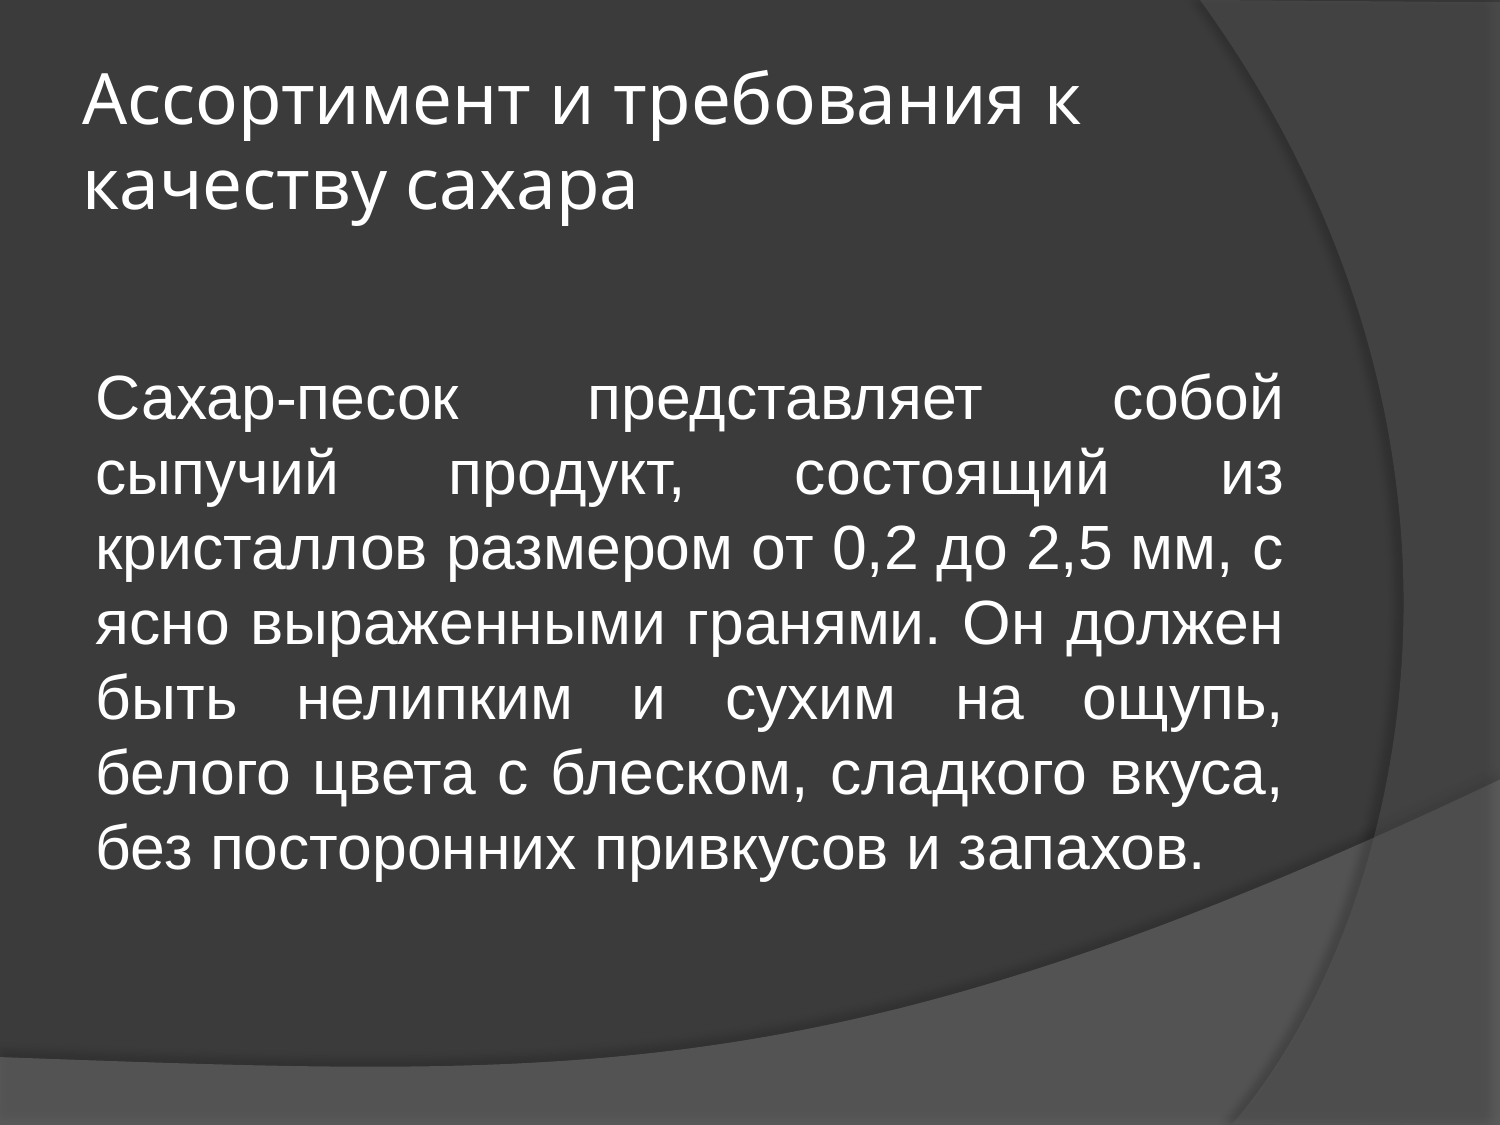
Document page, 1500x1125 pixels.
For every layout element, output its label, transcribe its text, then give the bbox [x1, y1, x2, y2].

title Ассортимент и требования к качеству сахара [75, 45, 1300, 233]
list Сахар-песок представляет собой сыпучий продукт, состоящий из кристаллов размером от 0,2 до 2,5 мм, с ясно выраженными гранями. Он должен быть нелипким и сухим на ощупь, белого цвета с блеском, сладкого вкуса, без посторонних привкусов и запахов. [75, 262, 1300, 1005]
